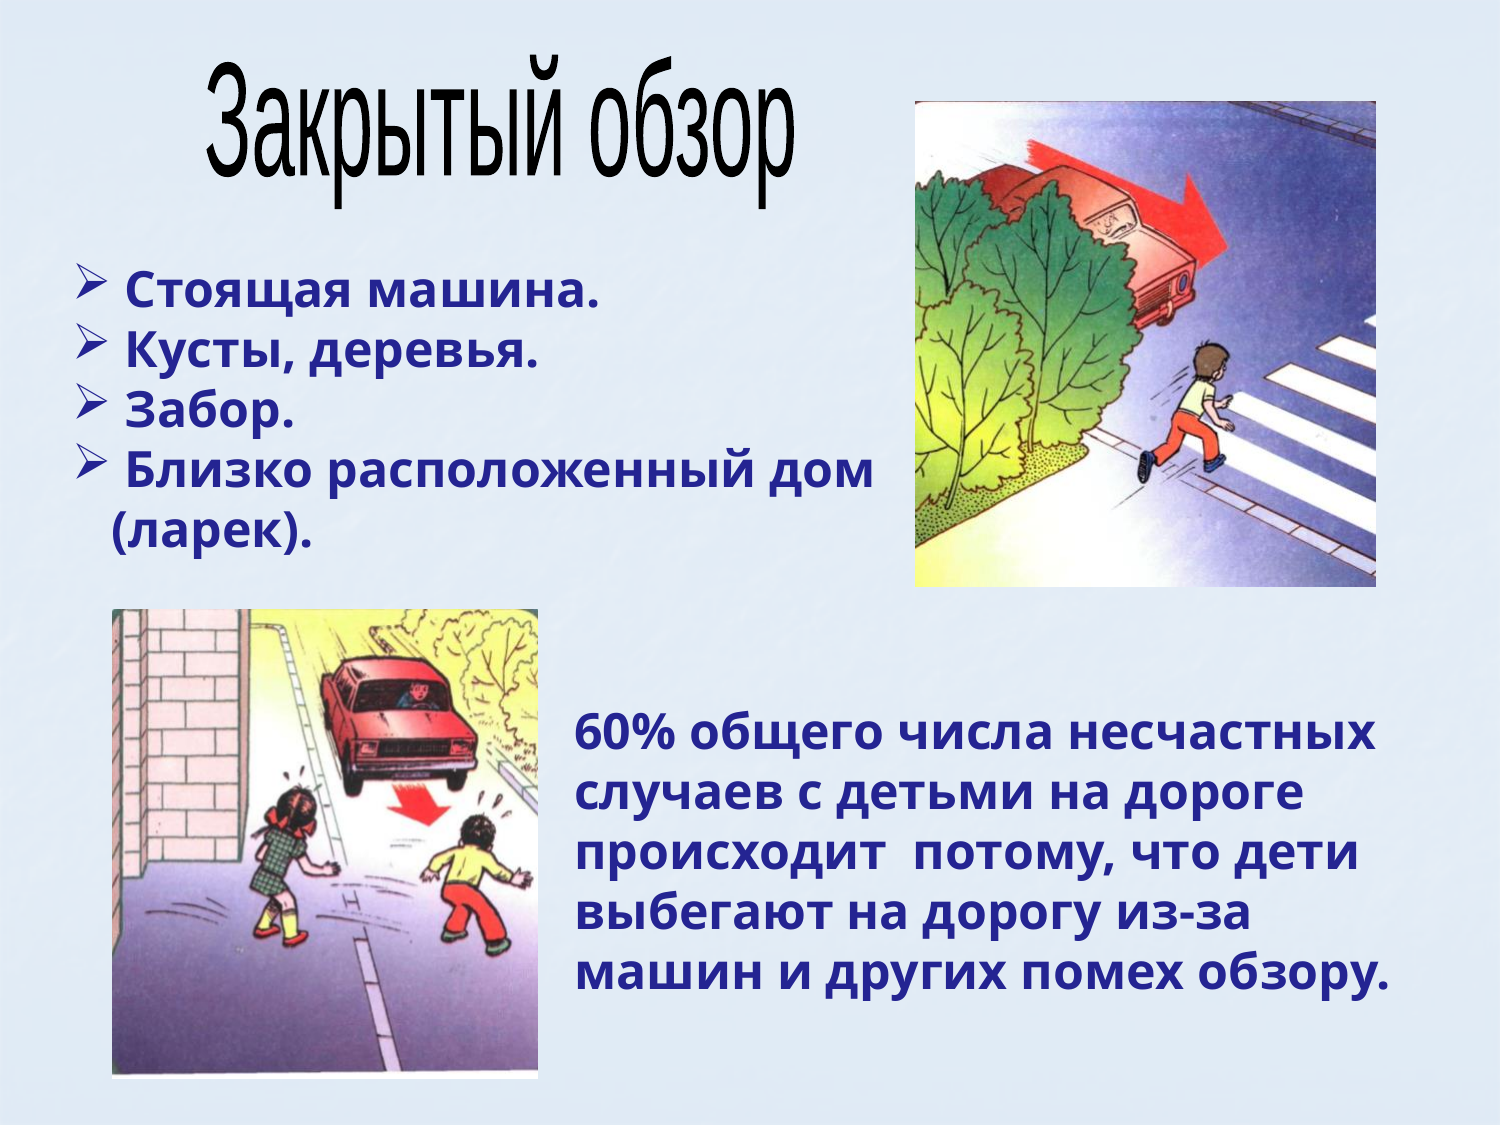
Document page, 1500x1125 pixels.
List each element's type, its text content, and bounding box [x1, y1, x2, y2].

picture [915, 101, 1377, 587]
text_box 60% общего числа несчастных случаев с детьми на дороге происходит потому, что дети выбегают на дорогу из-за машин и других помех обзору. [559, 692, 1406, 1008]
text_box Стоящая машина. Кусты, деревья. Забор. Близко расположенный дом (ларек). [57, 249, 892, 565]
picture [112, 609, 538, 1079]
